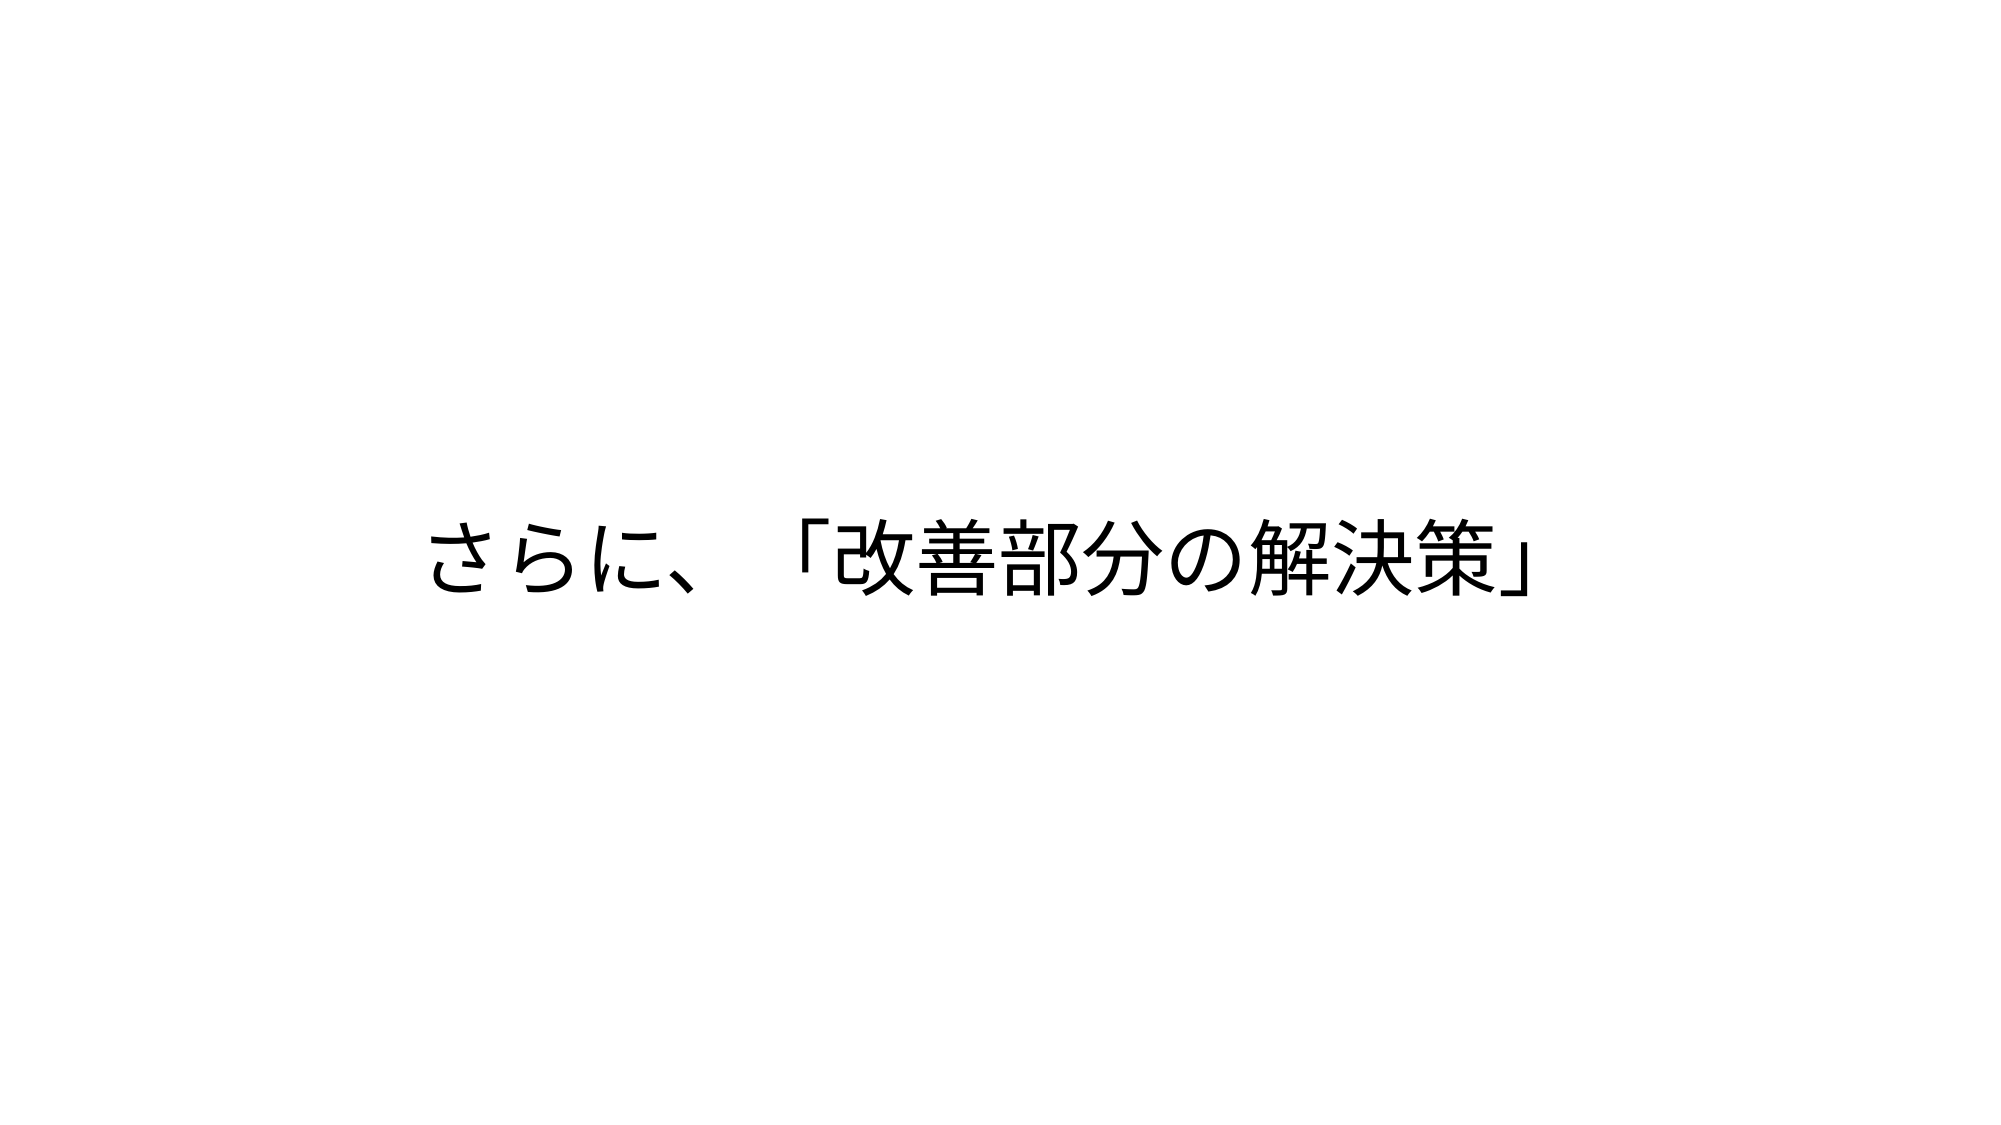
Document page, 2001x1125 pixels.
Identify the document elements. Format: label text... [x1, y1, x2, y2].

title さらに、「改善部分の解決策」 [137, 489, 1863, 636]
